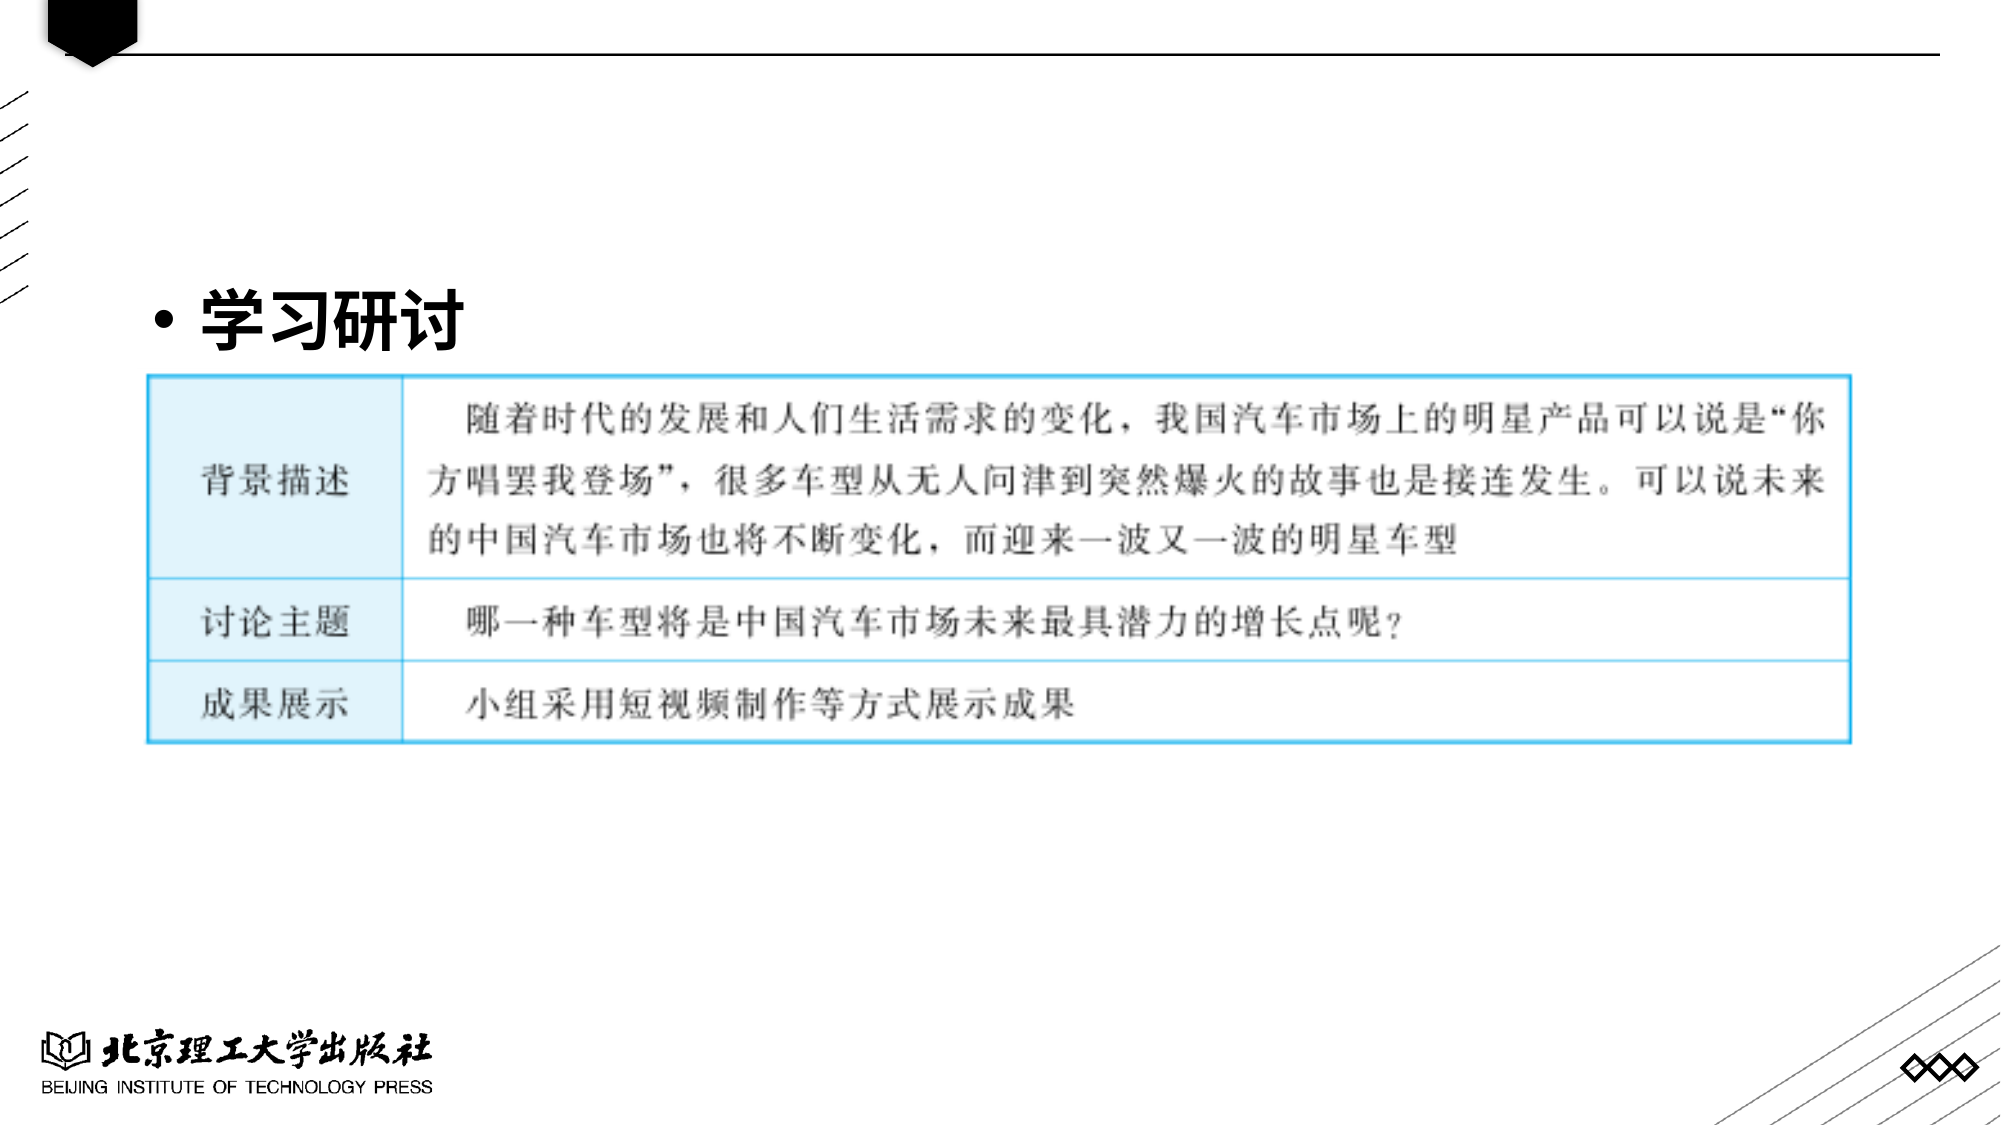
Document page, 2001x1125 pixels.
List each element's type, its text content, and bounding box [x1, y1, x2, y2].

text_box 学习研讨 [137, 271, 1863, 366]
picture [0, 0, 2001, 1125]
